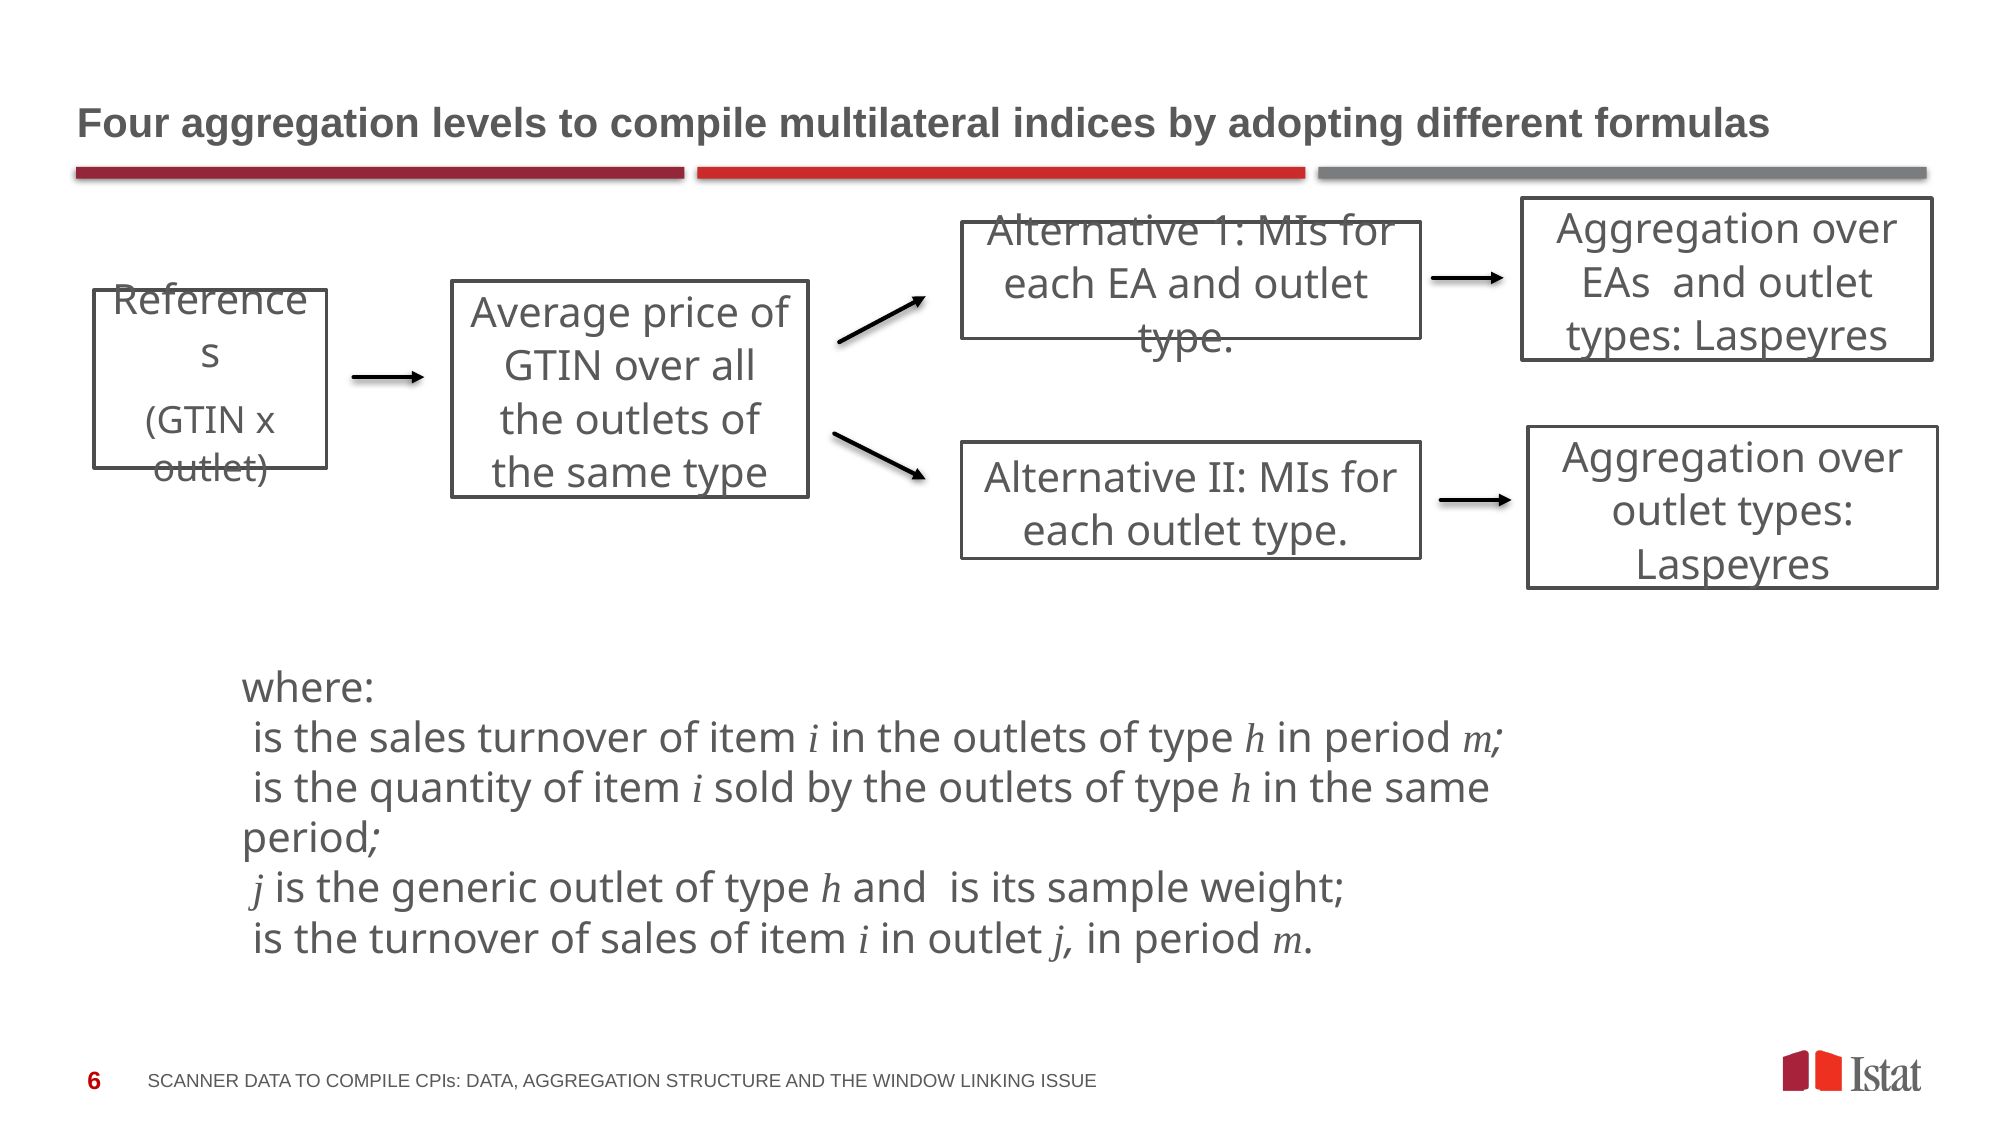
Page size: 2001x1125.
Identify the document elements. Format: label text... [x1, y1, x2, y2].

text_box Aggregation over outlet types: Laspeyres [1526, 425, 1939, 590]
list [77, 210, 1926, 1039]
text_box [833, 433, 927, 480]
title Four aggregation levels to compile multilateral indices by adopting different formulas [76, 88, 1926, 146]
text_box References (GTIN x outlet) [92, 288, 328, 470]
footer Scanner data to compile CPIs: Data, Aggregation structure and the Window Linking issue [147, 1048, 1730, 1092]
text_box Aggregation over EAs and outlet types: Laspeyres [1520, 196, 1934, 362]
text_box Alternative II: MIs for each outlet type. [960, 440, 1422, 560]
text_box Alternative 1: MIs for each EA and outlet type. [960, 220, 1422, 340]
text_box Average price of GTIN over all the outlets of the same type [450, 279, 810, 499]
slide_number 6 [53, 1049, 136, 1110]
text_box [838, 295, 927, 343]
